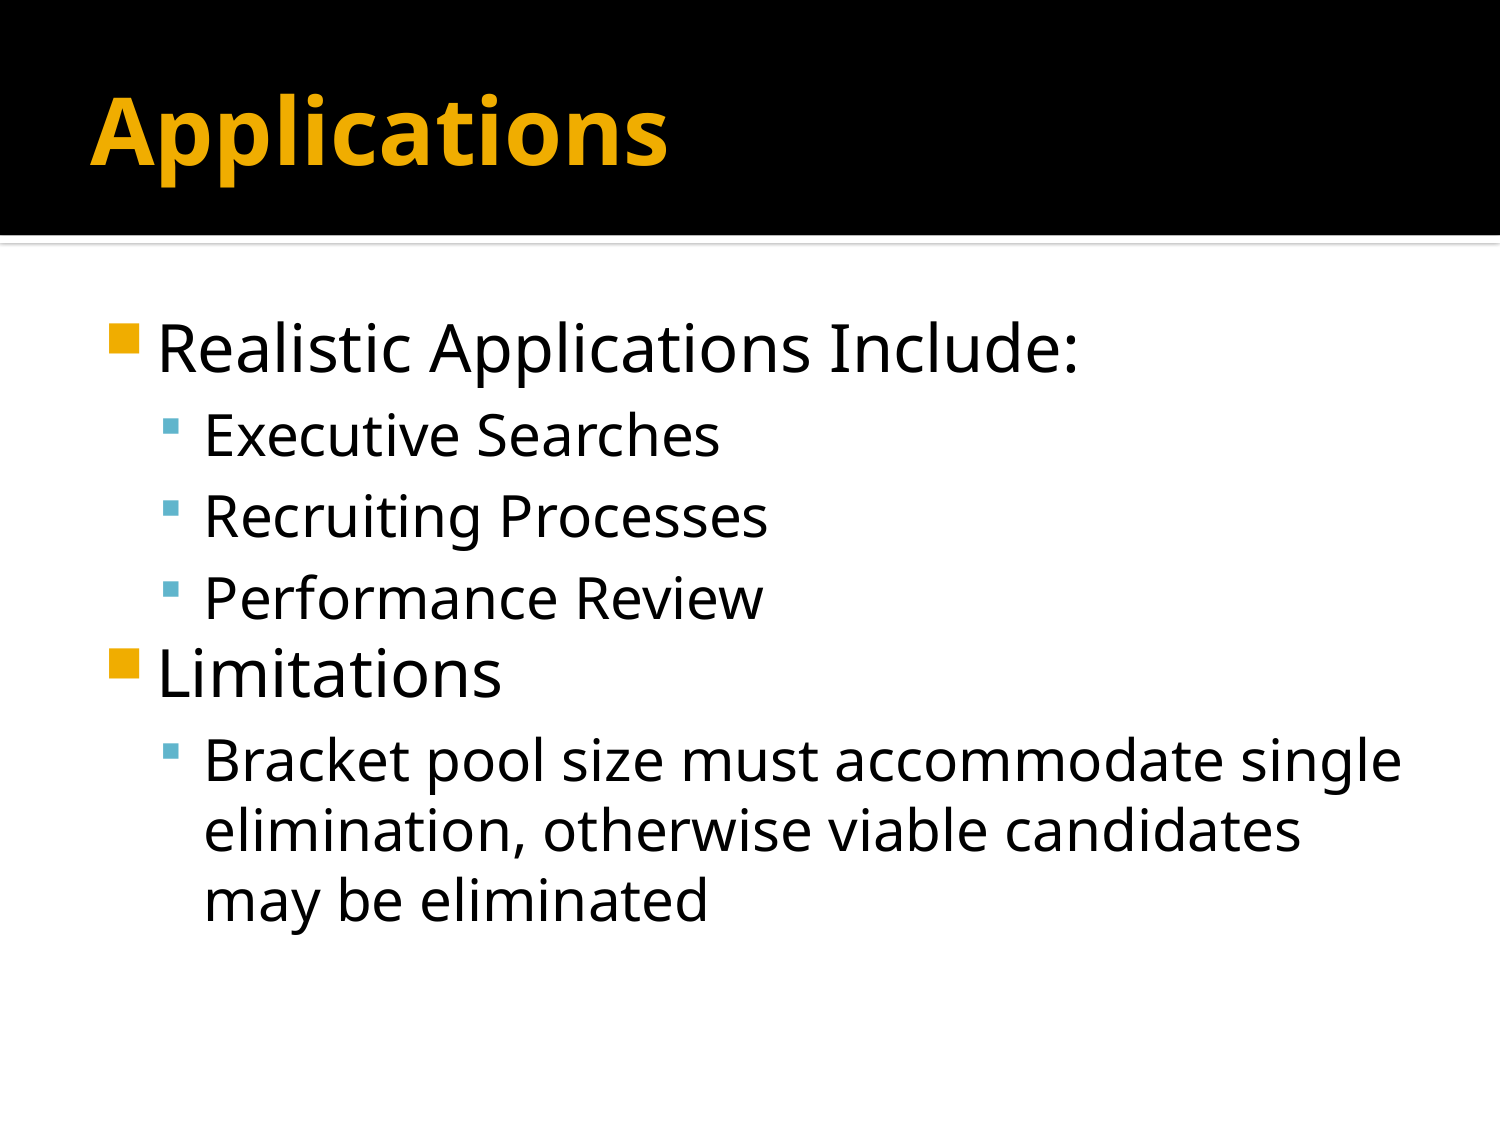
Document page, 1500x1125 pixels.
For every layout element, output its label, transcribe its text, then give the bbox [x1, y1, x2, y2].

list Realistic Applications Include: Executive Searches Recruiting Processes Performance Review Limitations Bracket pool size must accommodate single elimination, otherwise viable candidates may be eliminated [75, 291, 1425, 1050]
title Applications [75, 25, 1425, 231]
